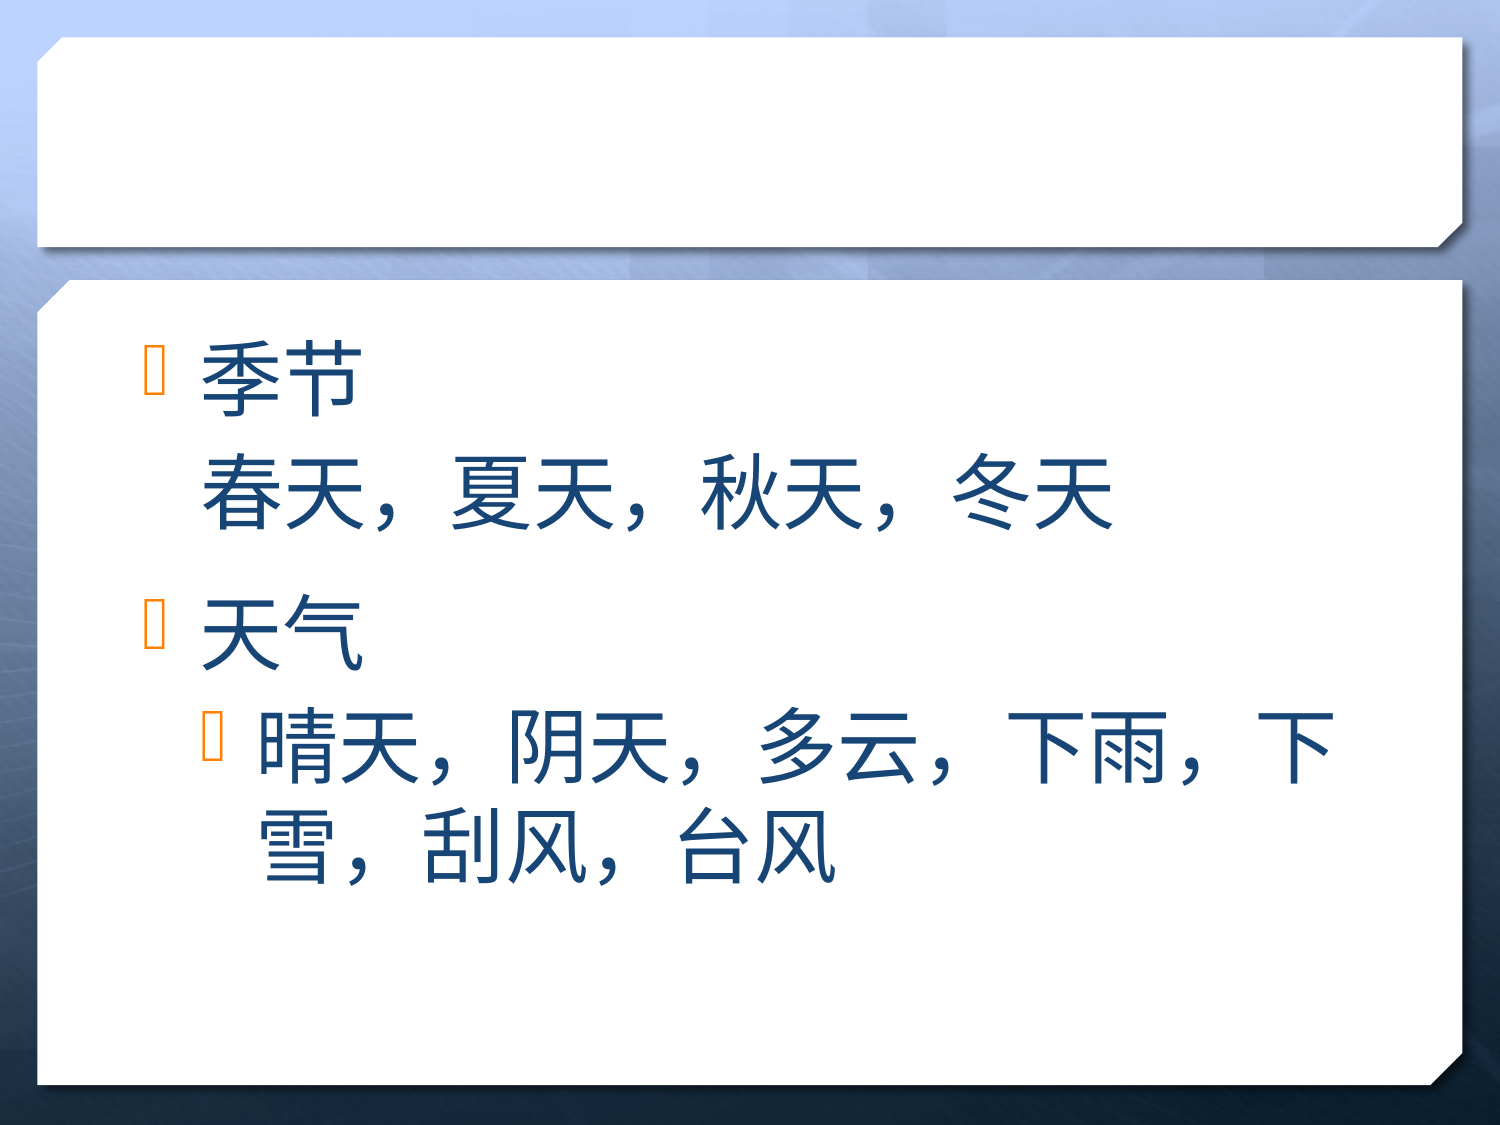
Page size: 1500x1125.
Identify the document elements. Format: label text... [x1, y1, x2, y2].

list 季节 春天，夏天，秋天，冬天 天气 晴天，阴天，多云，下雨，下雪，刮风，台风 [127, 319, 1372, 978]
